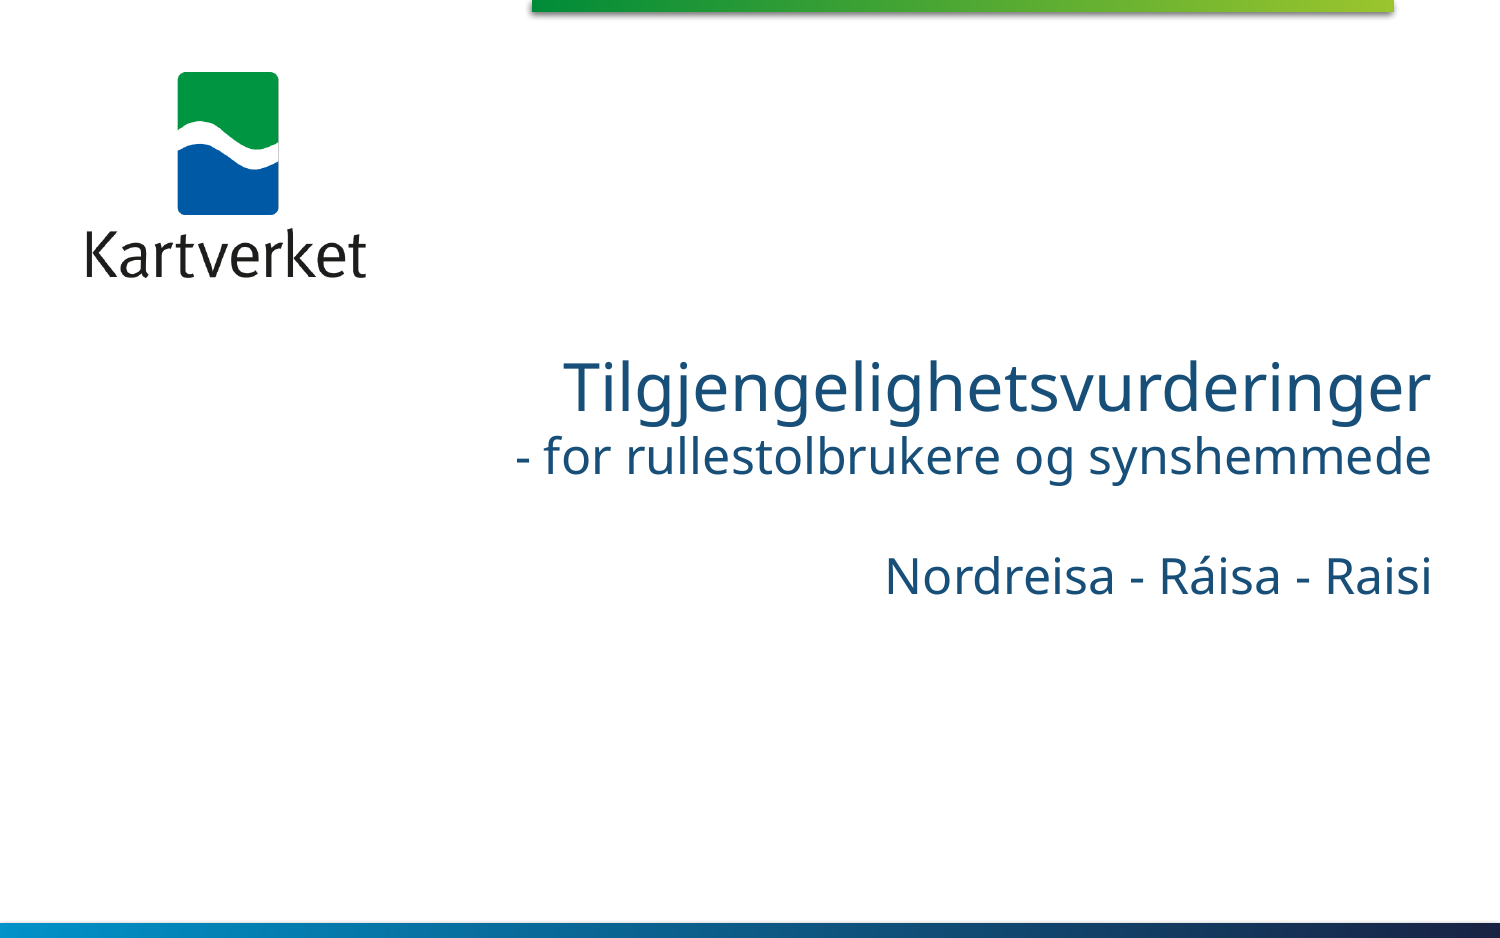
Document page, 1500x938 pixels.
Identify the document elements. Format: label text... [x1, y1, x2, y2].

text_box Tilgjengelighetsvurderinger - for rullestolbrukere og synshemmede Nordreisa - Ráisa - Raisi [66, 337, 1449, 613]
